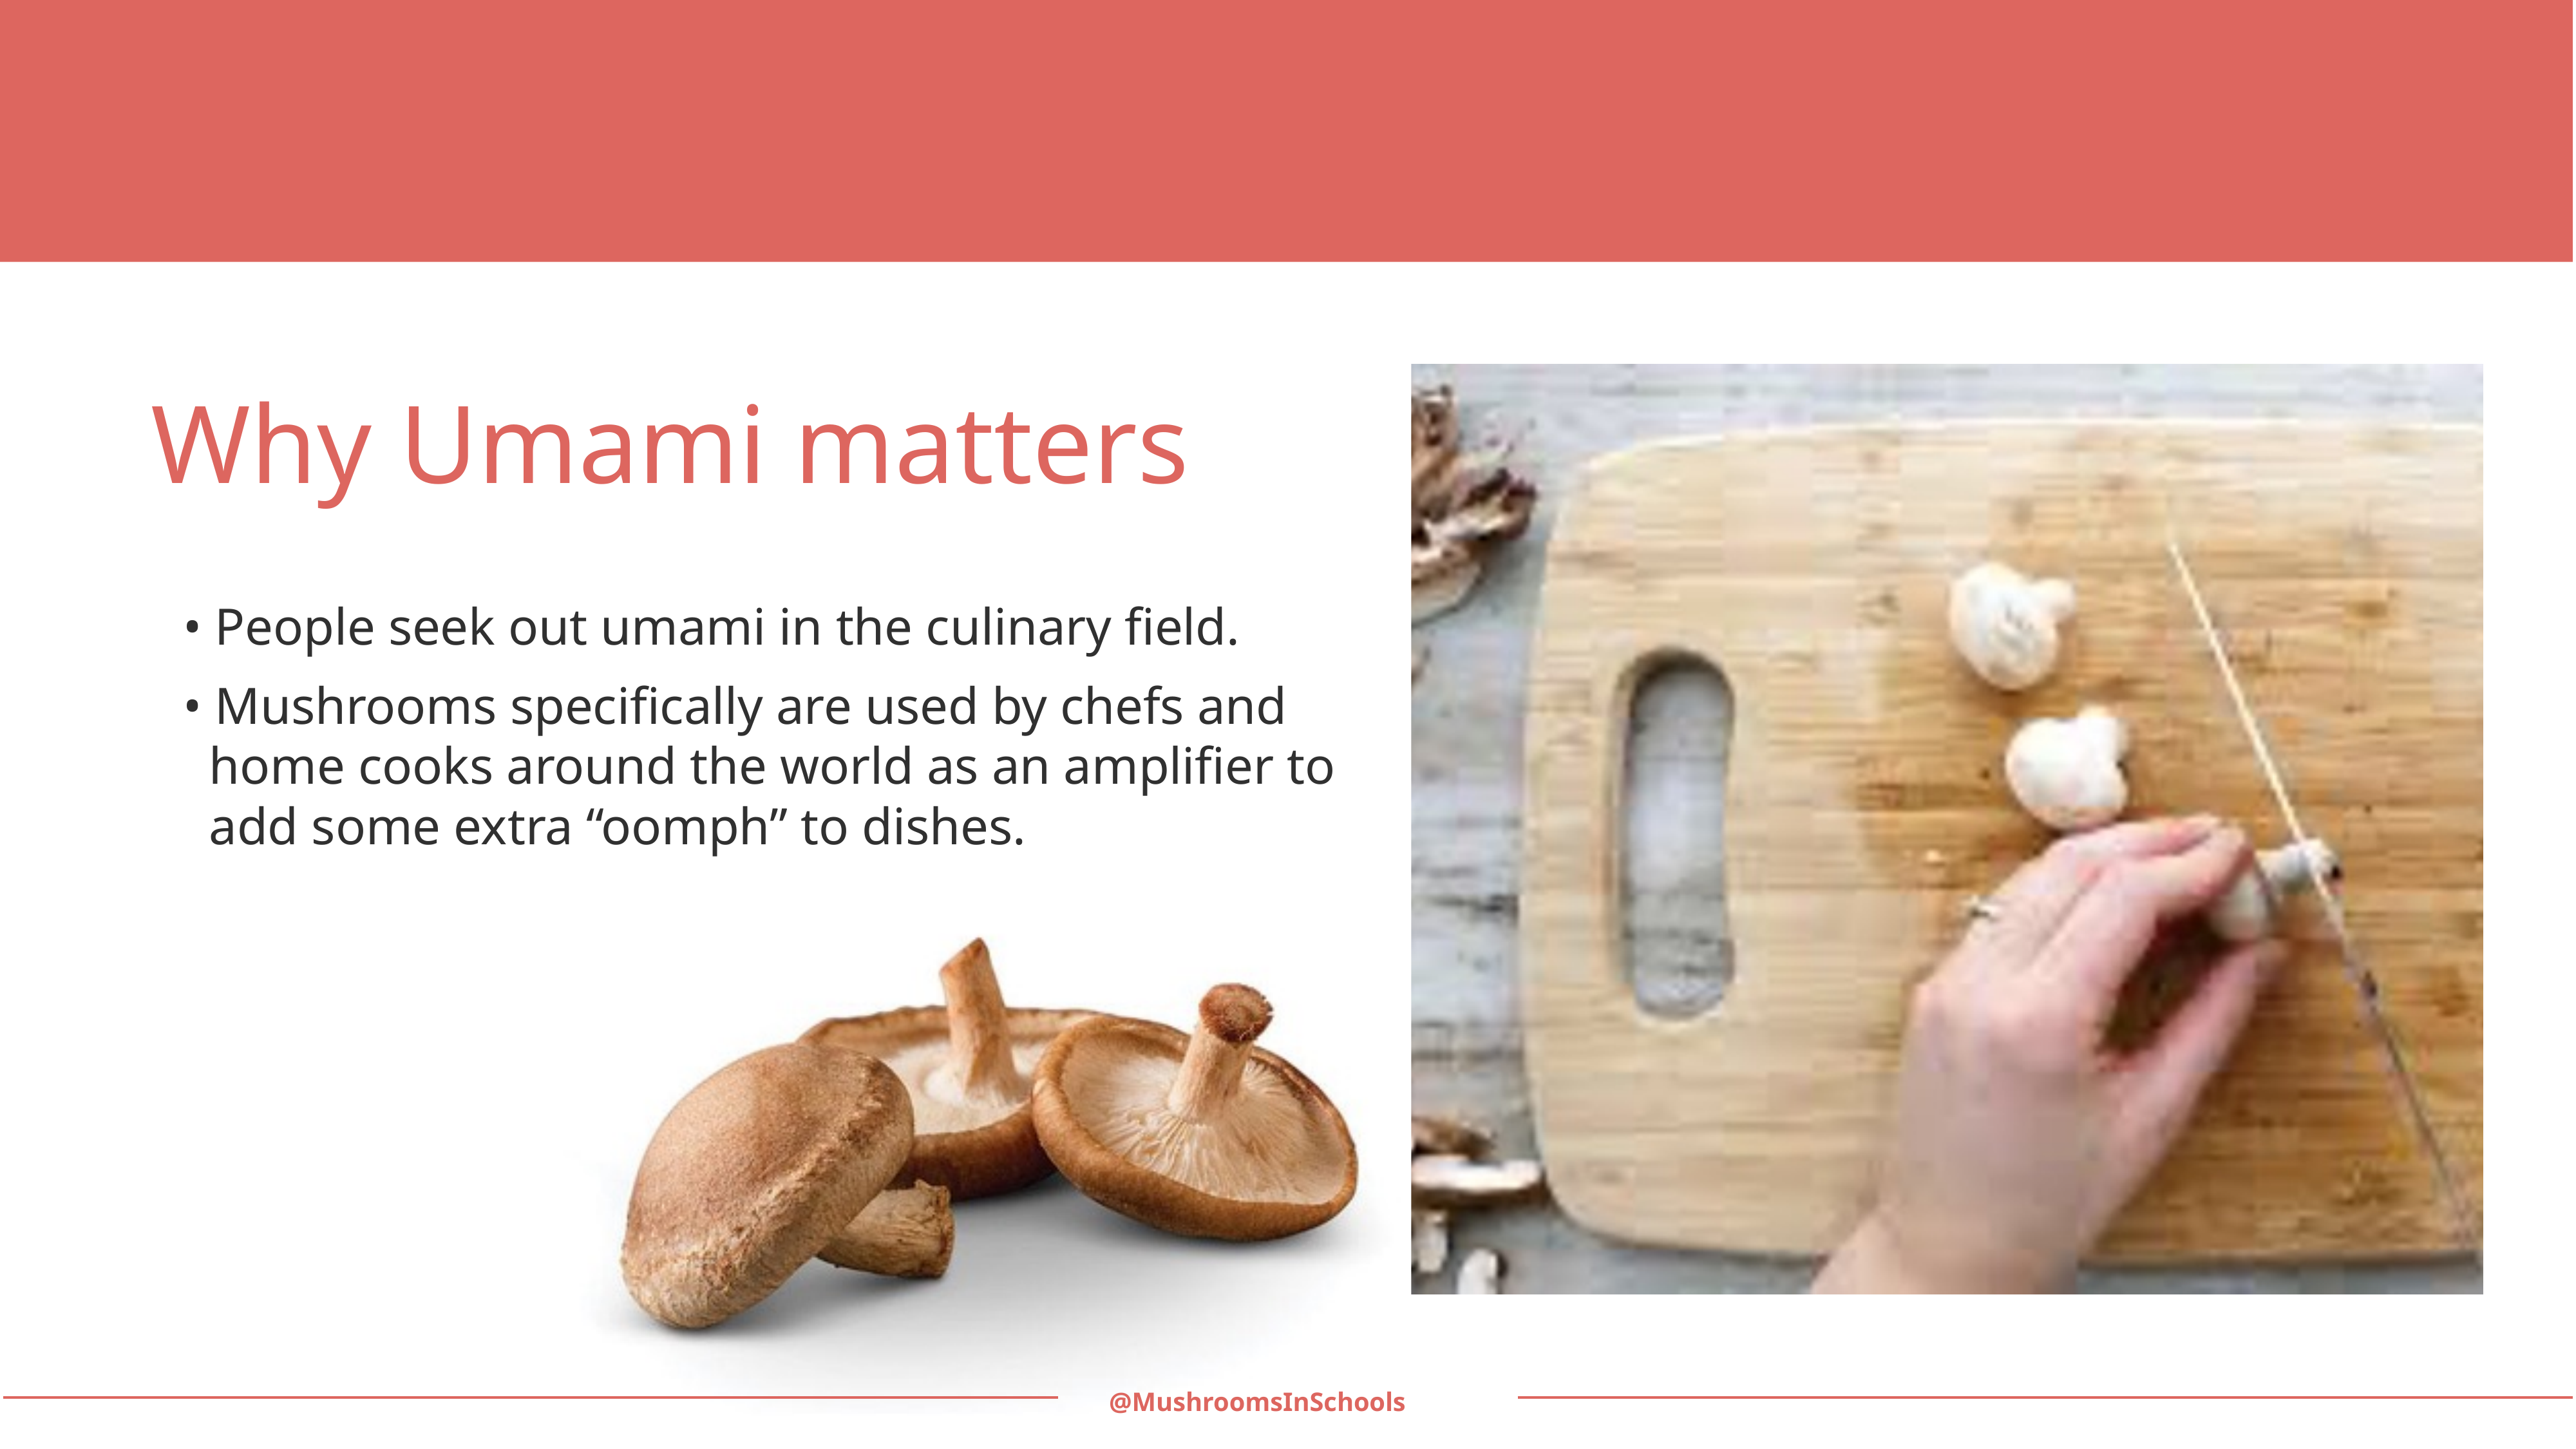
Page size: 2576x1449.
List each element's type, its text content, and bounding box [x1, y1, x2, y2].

text_box @MushroomsInSchools [1103, 1359, 1473, 1423]
text_box • People seek out umami in the culinary field. • Mushrooms specifically are used by chefs and home cooks around the world as an amplifier to add some extra “oomph” to dishes. [177, 589, 1362, 860]
text_box Why Umami matters [146, 370, 1200, 510]
picture [515, 364, 2484, 1416]
text_box [0, 0, 2573, 262]
